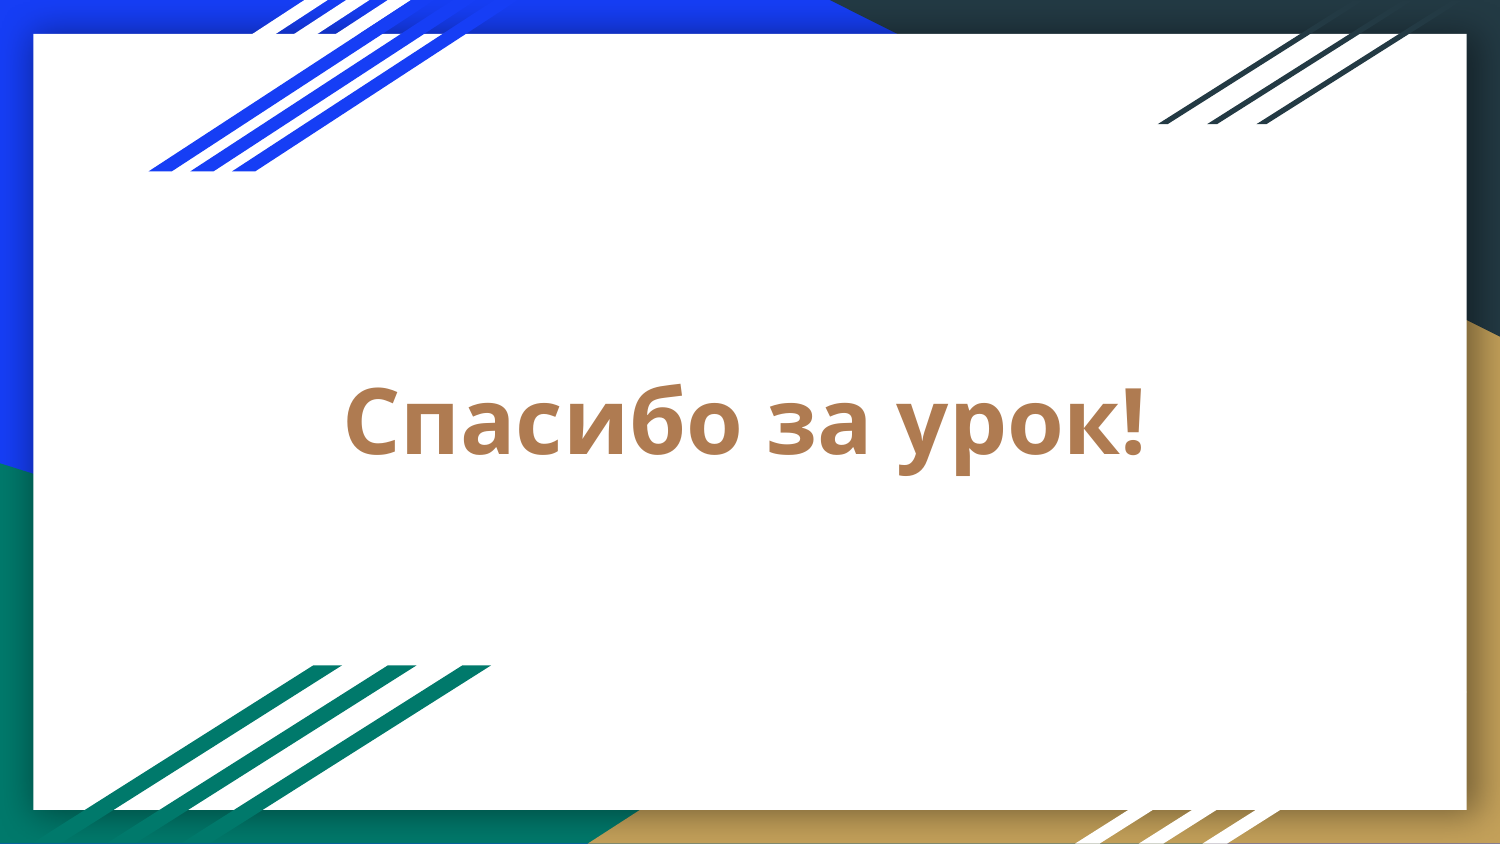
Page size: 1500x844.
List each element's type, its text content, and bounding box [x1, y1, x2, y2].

title Спасибо за урок! [304, 298, 1185, 537]
